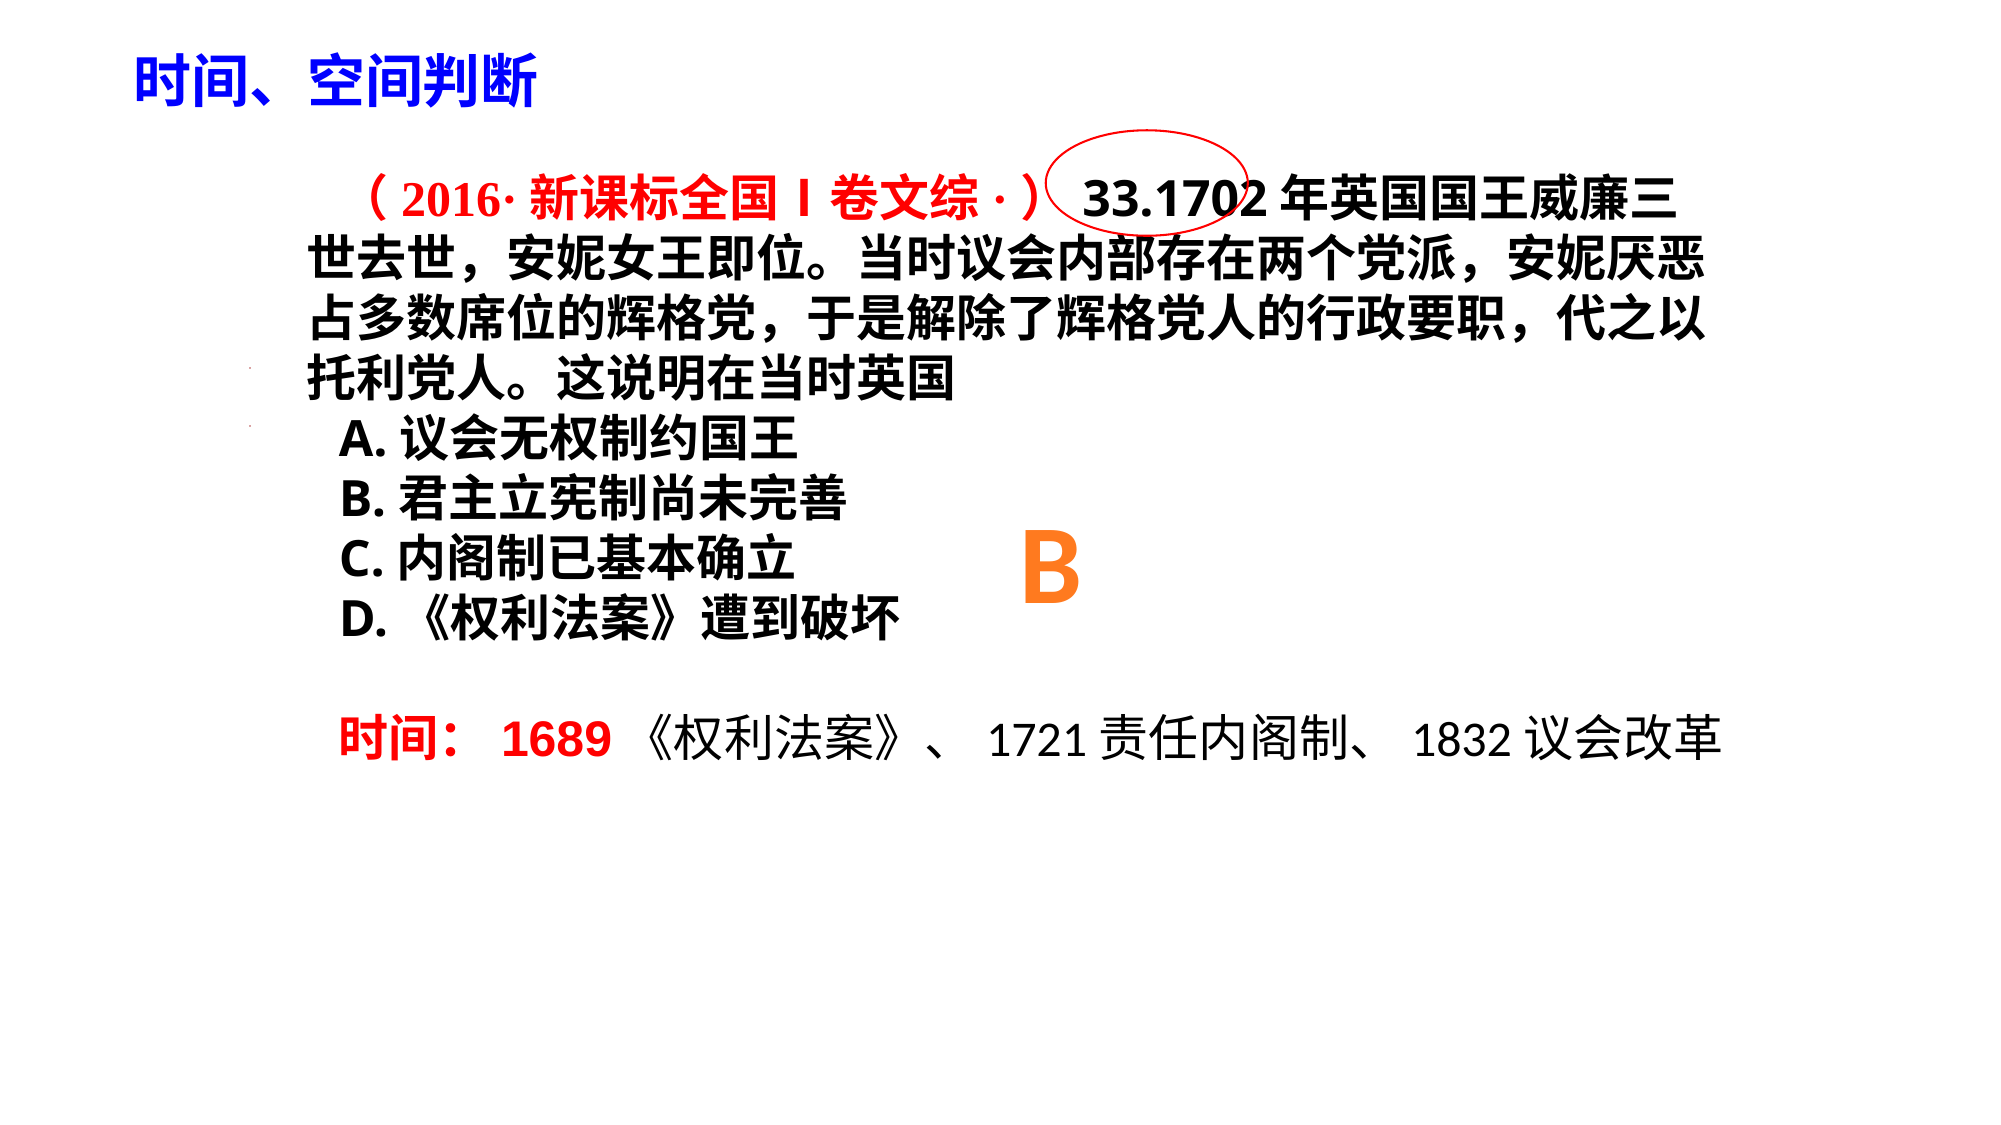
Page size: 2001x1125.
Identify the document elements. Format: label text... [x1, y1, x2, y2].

text_box 时间、空间判断 [122, 39, 830, 121]
text_box B [1004, 484, 1098, 634]
text_box （2016·新课标全国Ⅰ卷文综·）33.1702年英国国王威廉三世去世，安妮女王即位。当时议会内部存在两个党派，安妮厌恶占多数席位的辉格党，于是解除了辉格党人的行政要职，代之以托利党人。这说明在当时英国 A.议会无权制约国王 B.君主立宪制尚未完善 C.内阁制已基本确立 D.《权利法案》遭到破坏 时间：1689《权利法案》、1721责任内阁制、1832议会改革 [291, 159, 1739, 894]
text_box [1044, 129, 1249, 237]
